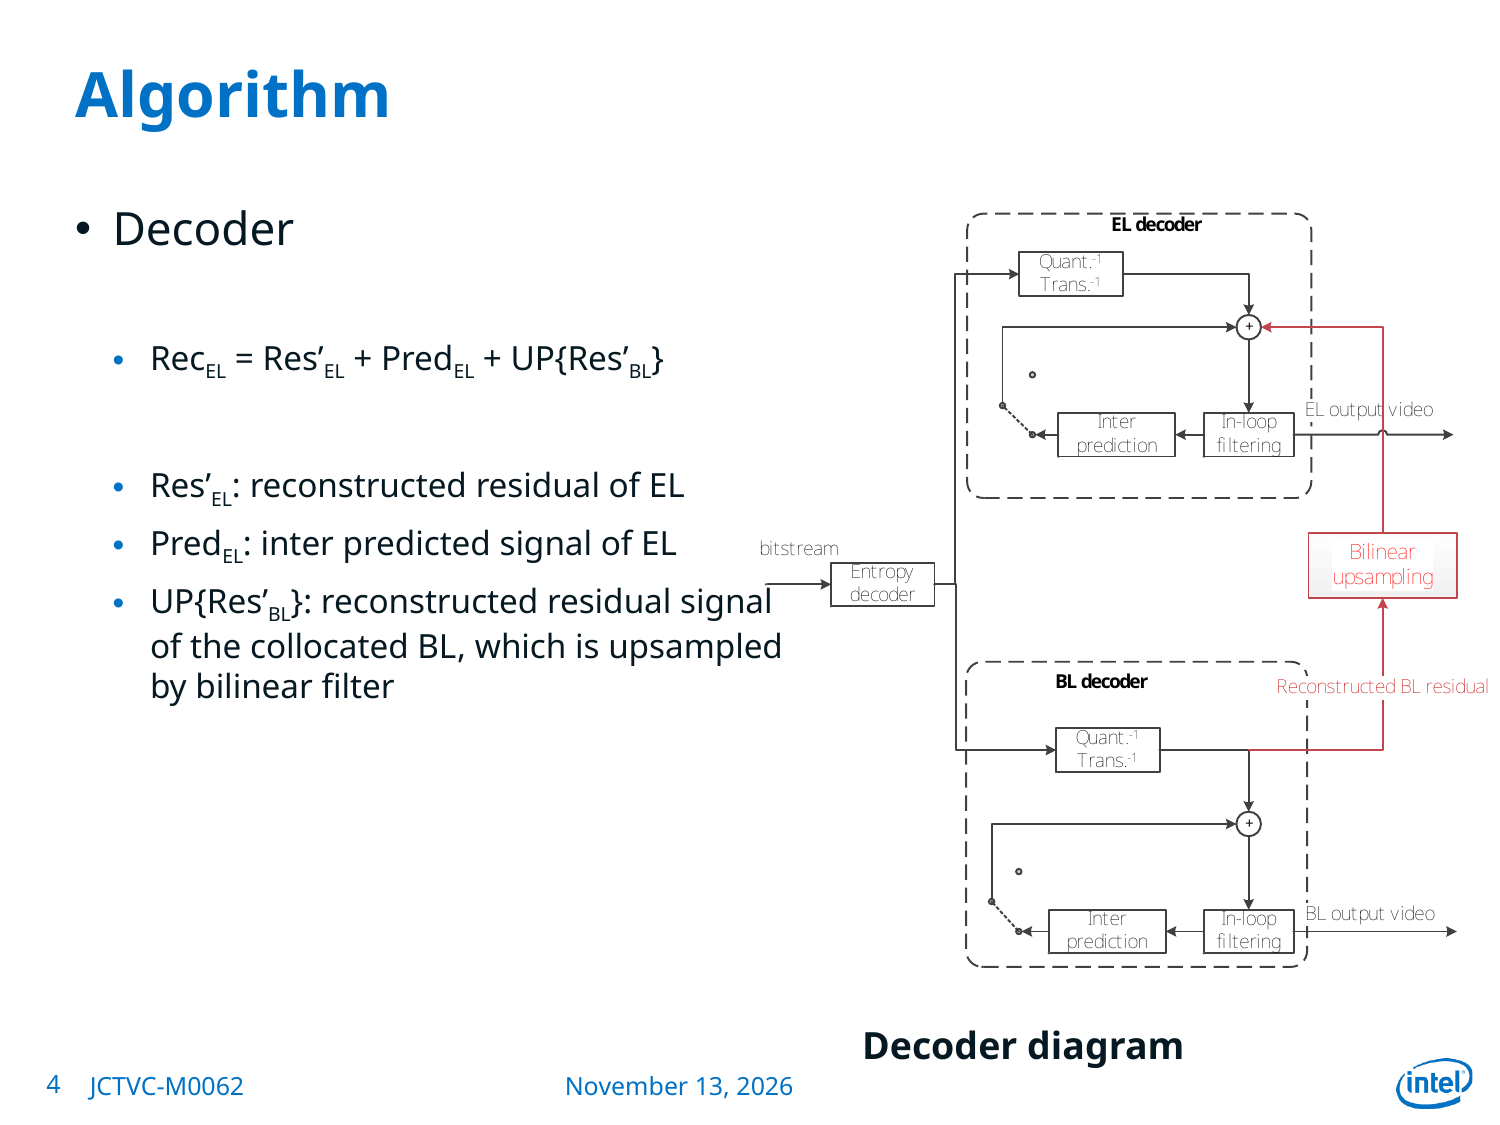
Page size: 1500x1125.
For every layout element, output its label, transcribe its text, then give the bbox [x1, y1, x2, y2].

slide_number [549, 1062, 844, 1109]
title Algorithm [75, 67, 1425, 175]
footer JCTVC-M0062 [75, 1062, 549, 1109]
list Decoder RecEL = Res’EL + PredEL + UP{Res’BL} Res’EL: reconstructed residual of EL PredEL: inter predicted signal of EL UP{Res’BL}: reconstructed residual signal of the collocated BL, which is upsampled by bilinear filter [75, 200, 707, 975]
picture [1396, 1058, 1473, 1109]
slide_number 4 [0, 1062, 75, 1109]
text_box Decoder diagram [649, 1025, 1397, 1074]
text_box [712, 174, 1500, 1006]
